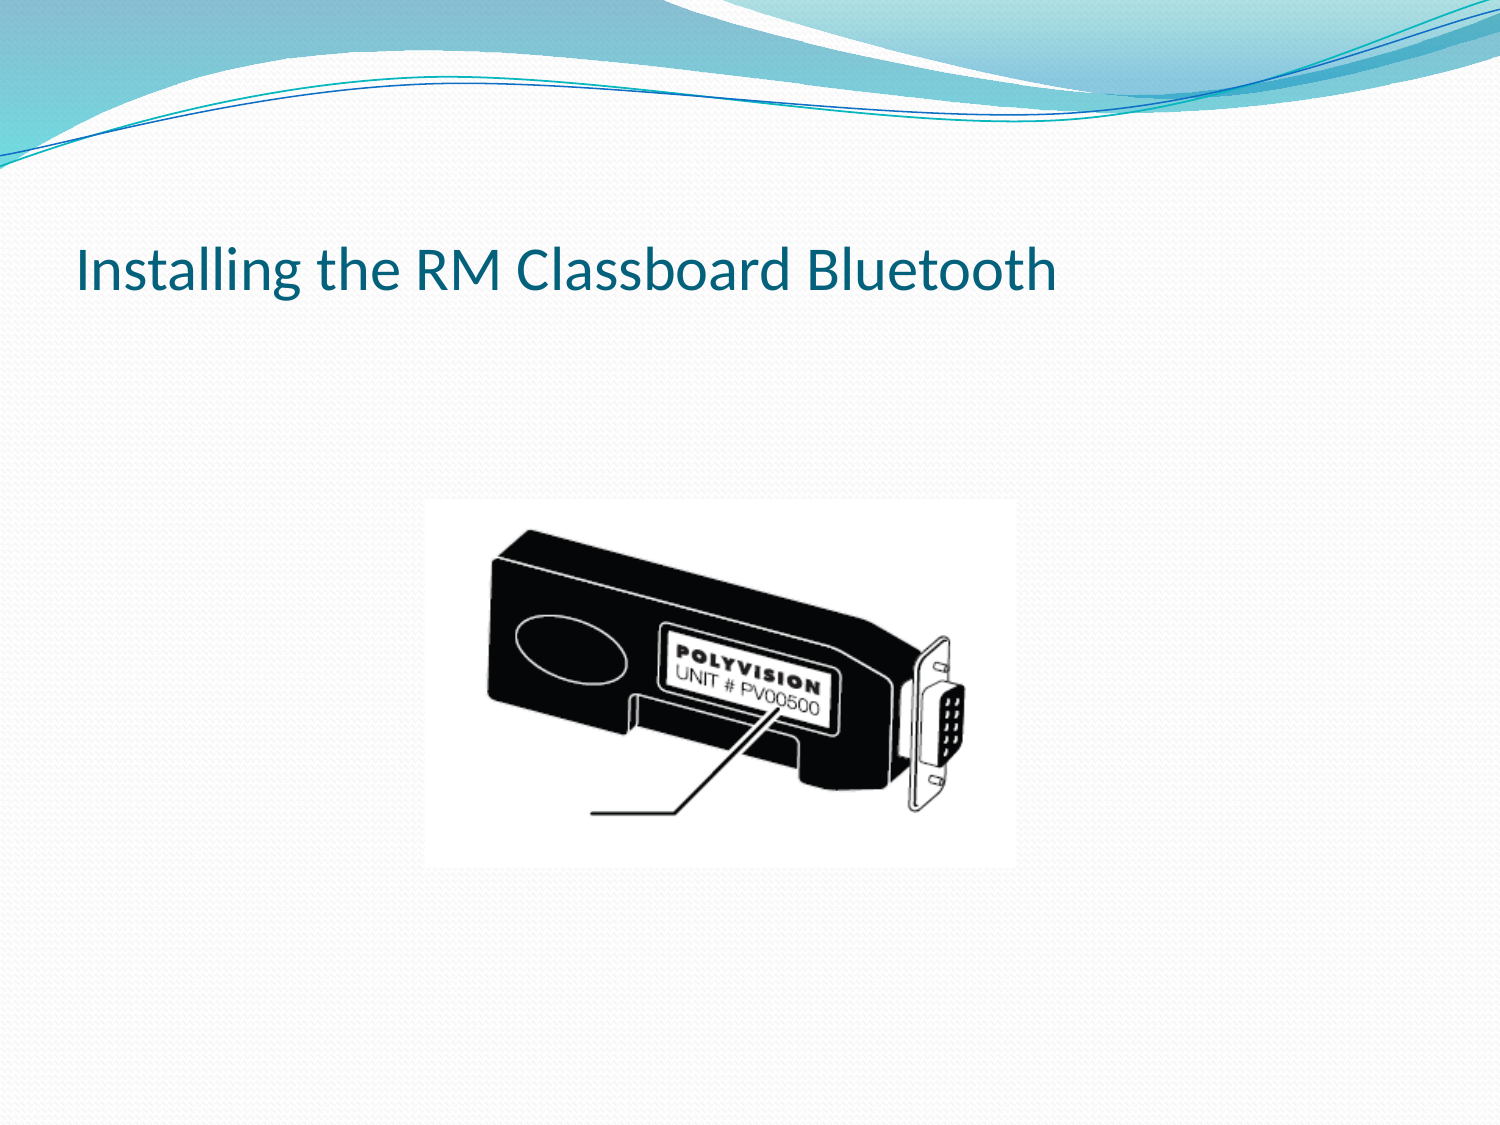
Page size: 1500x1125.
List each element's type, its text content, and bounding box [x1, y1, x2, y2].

title Installing the RM Classboard Bluetooth [75, 115, 1425, 303]
picture [424, 499, 1016, 868]
